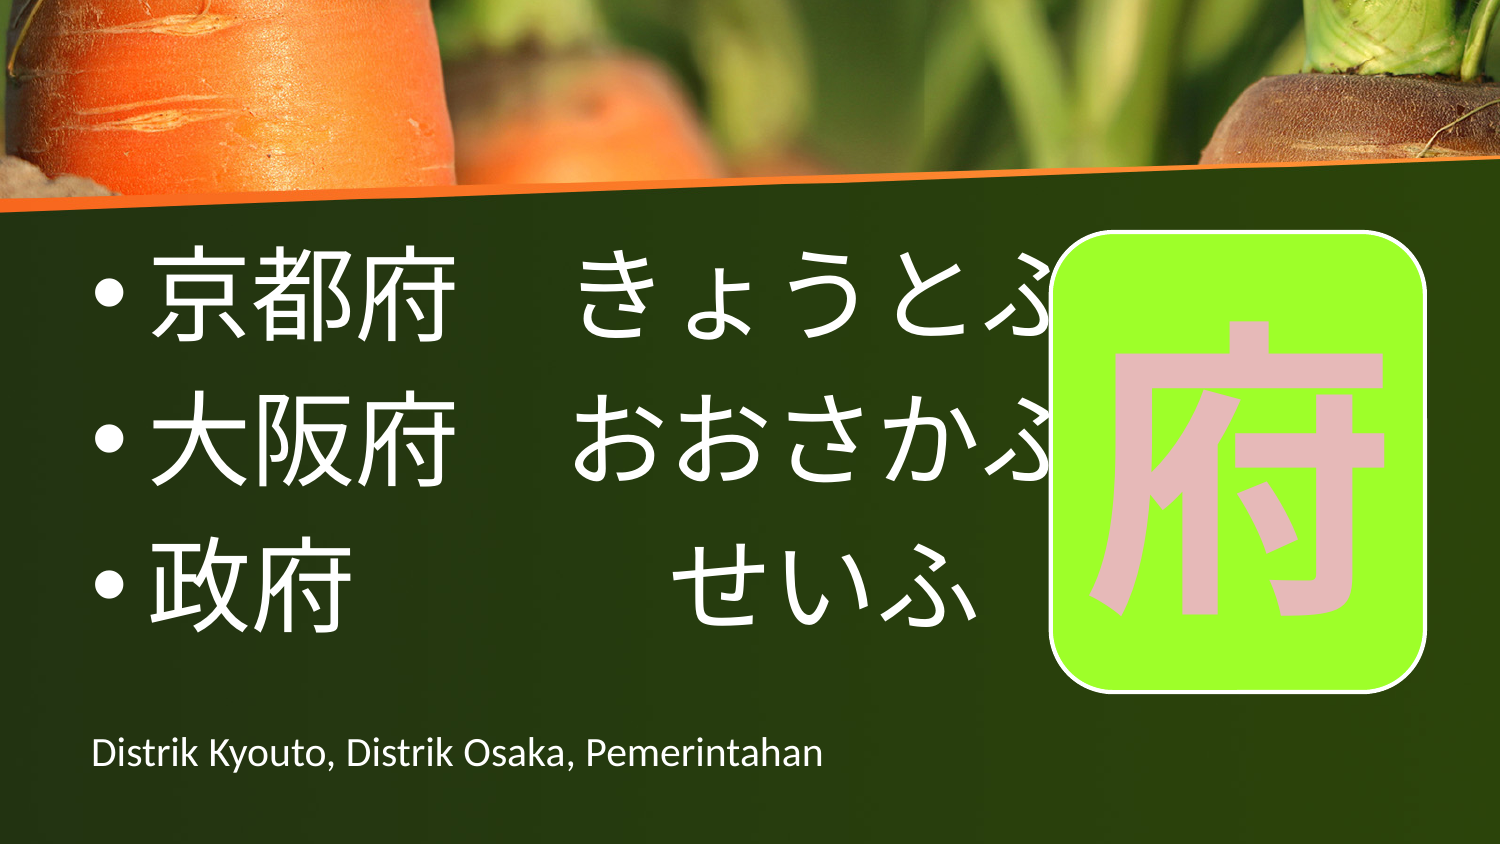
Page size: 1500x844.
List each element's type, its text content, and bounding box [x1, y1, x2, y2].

text_box 府 [1048, 229, 1428, 687]
list 京都府 きょうとふ 大阪府 おおさかふ 政府 せいふ [76, 221, 1429, 687]
picture [0, 0, 1500, 844]
title Distrik Kyouto, Distrik Osaka, Pemerintahan [76, 687, 1431, 813]
